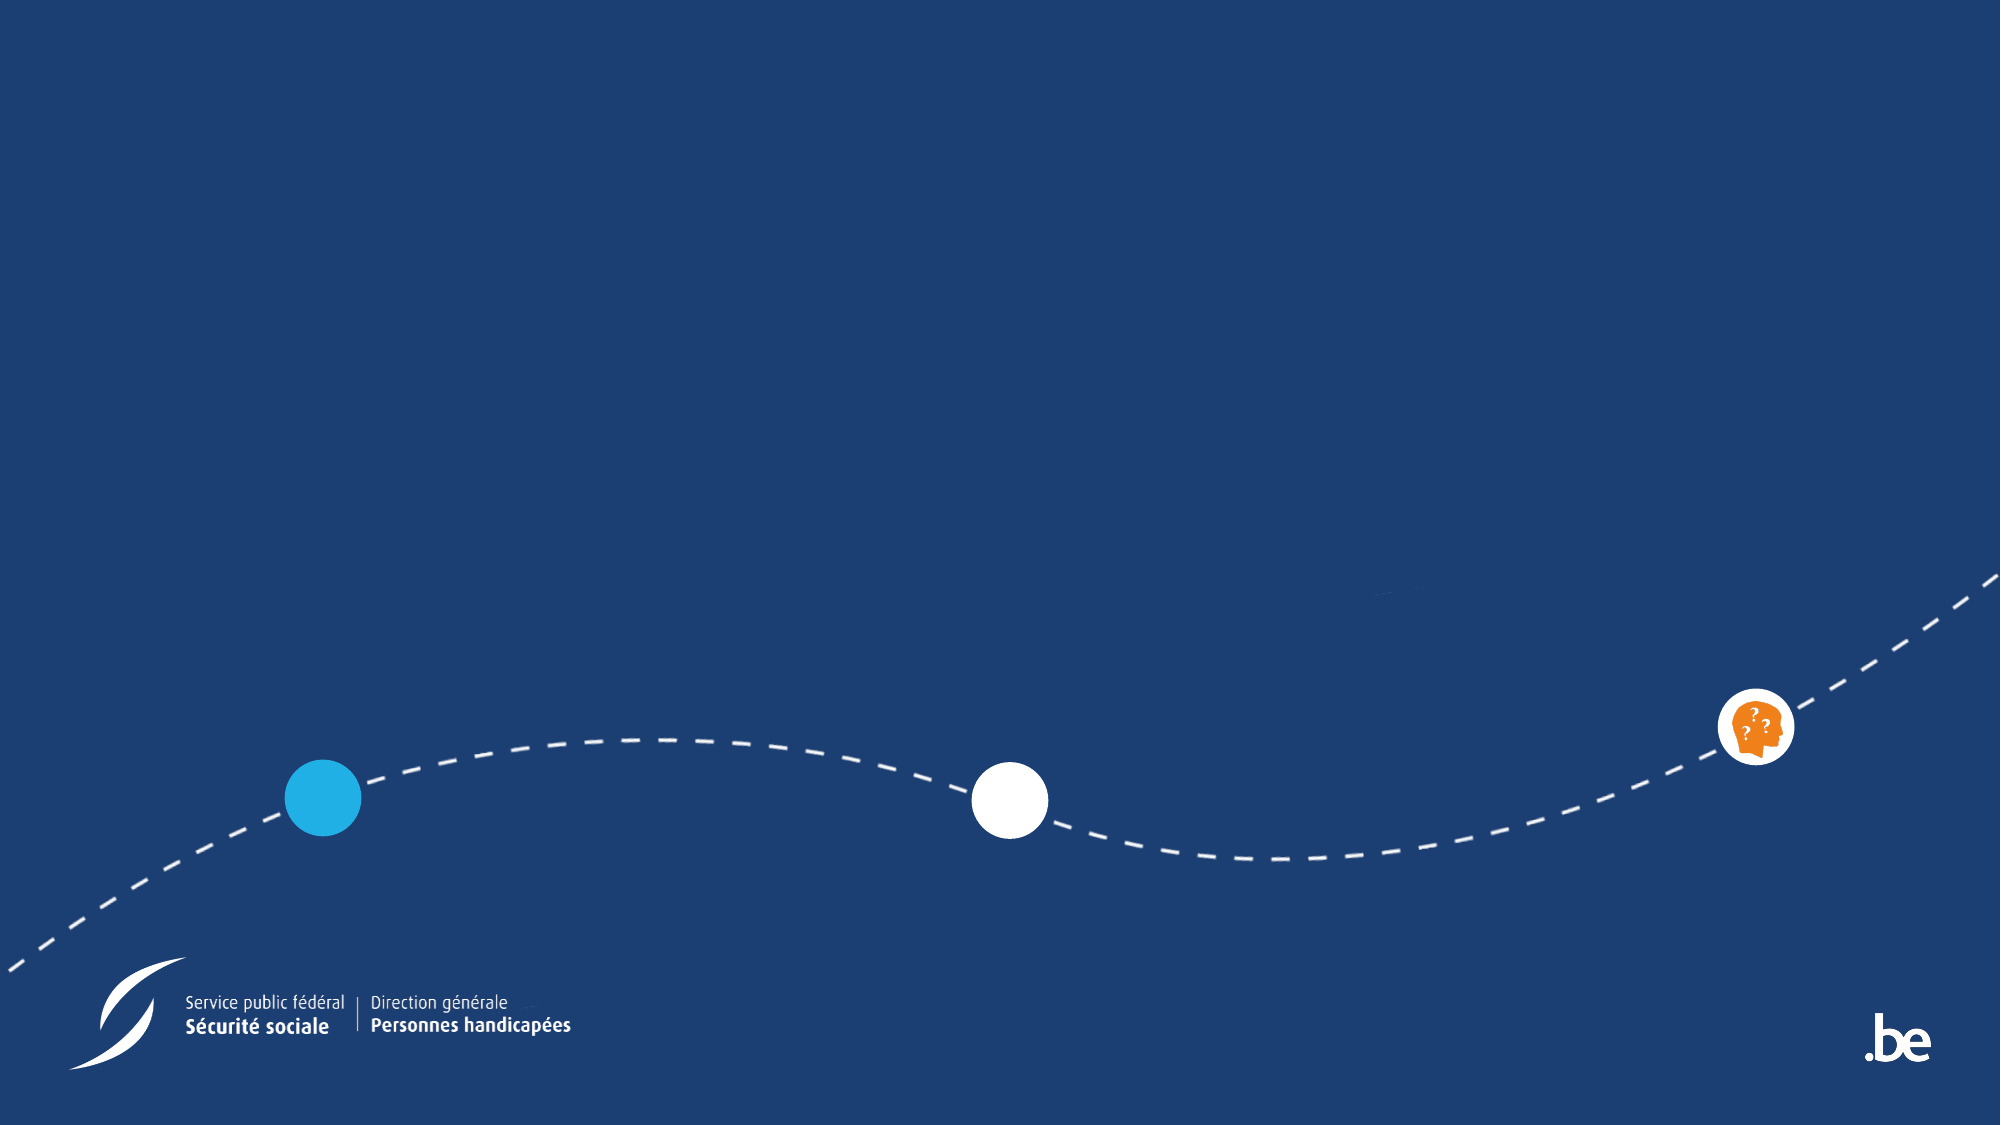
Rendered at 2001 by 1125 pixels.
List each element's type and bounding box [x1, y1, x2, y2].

picture [1865, 1013, 1931, 1062]
picture [0, 485, 2001, 1100]
